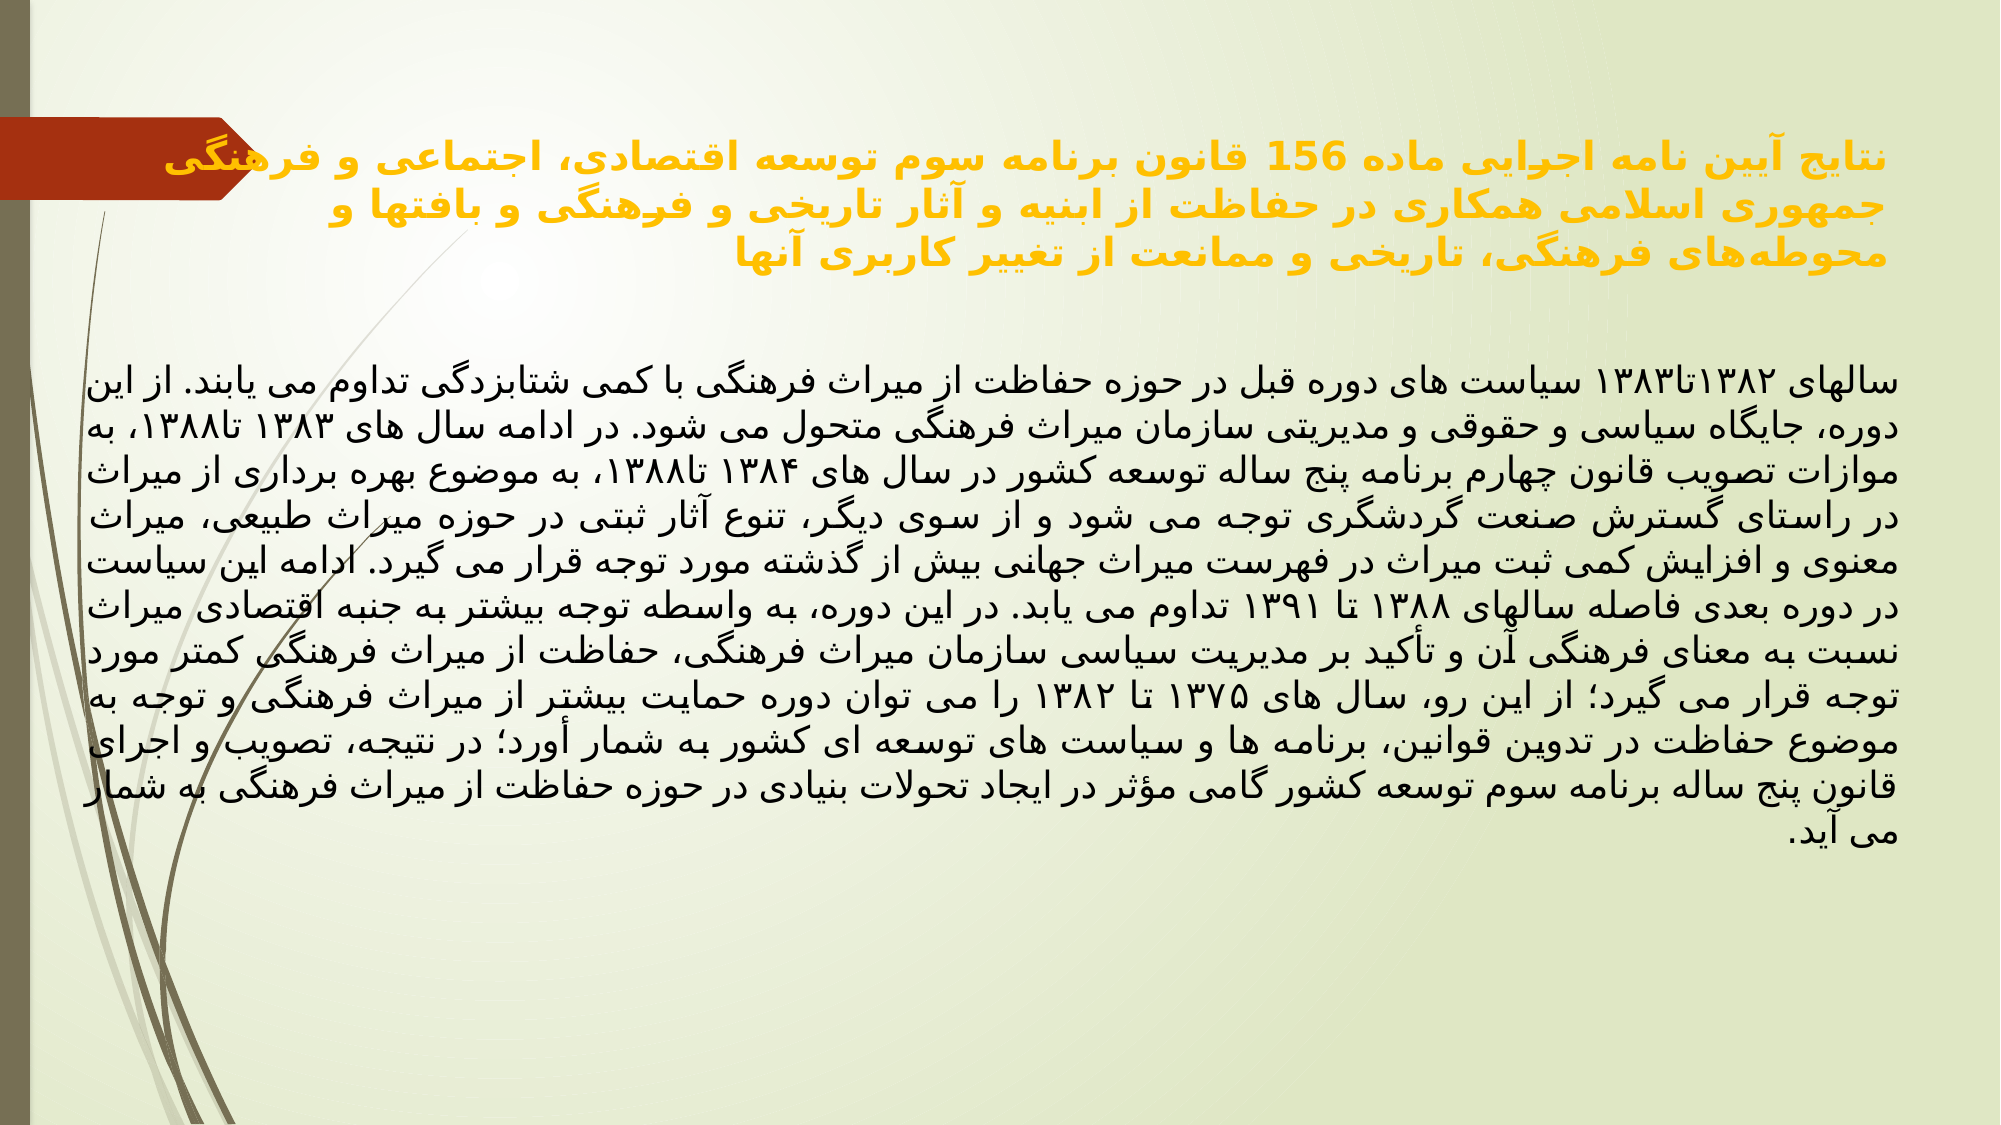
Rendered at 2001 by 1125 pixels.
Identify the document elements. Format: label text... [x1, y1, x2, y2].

title نتایج آیین نامه اجرایی ماده 156 قانون برنامه سوم توسعه اقتصادی، اجتماعی و فرهنگی جمهوری اسلامی همکاری در حفاظت از ابنیه و آثار تاریخی و فرهنگی و بافتها و محوطه‌های فرهنگی، تاریخی و ممانعت از تغییر کاربری آنها [94, 122, 1904, 285]
text_box سالهای ۱۳۸۲تا۱۳۸۳ سیاست های دوره قبل در حوزه حفاظت از میراث فرهنگی با کمی شتابزدگی تداوم می یابند. از این دوره، جایگاه سیاسی و حقوقی و مدیریتی سازمان میراث فرهنگی متحول می شود. در ادامه سال های ۱۳۸۳ تا۱۳۸۸، به موازات تصویب قانون چهارم برنامه پنج ساله توسعه کشور در سال های ۱۳۸۴ تا۱۳۸۸، به موضوع بهره برداری از میراث در راستای گسترش صنعت گردشگری توجه می شود و از سوی دیگر، تنوع آثار ثبتی در حوزه میراث طبیعی، میراث معنوی و افزایش کمی ثبت میراث در فهرست میراث جهانی بیش از گذشته مورد توجه قرار می گیرد. ادامه این سیاست در دوره بعدی فاصله سالهای ۱۳۸۸ تا ۱۳۹۱ تداوم می یابد. در این دوره، به واسطه توجه بیشتر به جنبه اقتصادی میراث نسبت به معنای فرهنگی آن و تأکید بر مدیریت سیاسی سازمان میراث فرهنگی، حفاظت از میراث فرهنگی کمتر مورد توجه قرار می گیرد؛ از این رو، سال های ۱۳۷۵ تا ۱۳۸۲ را می توان دوره حمایت بیشتر از میراث فرهنگی و توجه به موضوع حفاظت در تدوین قوانین، برنامه ها و سیاست های توسعه ای کشور به شمار أورد؛ در نتیجه، تصویب و اجرای قانون پنج ساله برنامه سوم توسعه کشور گامی مؤثر در ایجاد تحولات بنیادی در حوزه حفاظت از میراث فرهنگی به شمار می آید. [70, 348, 1915, 859]
